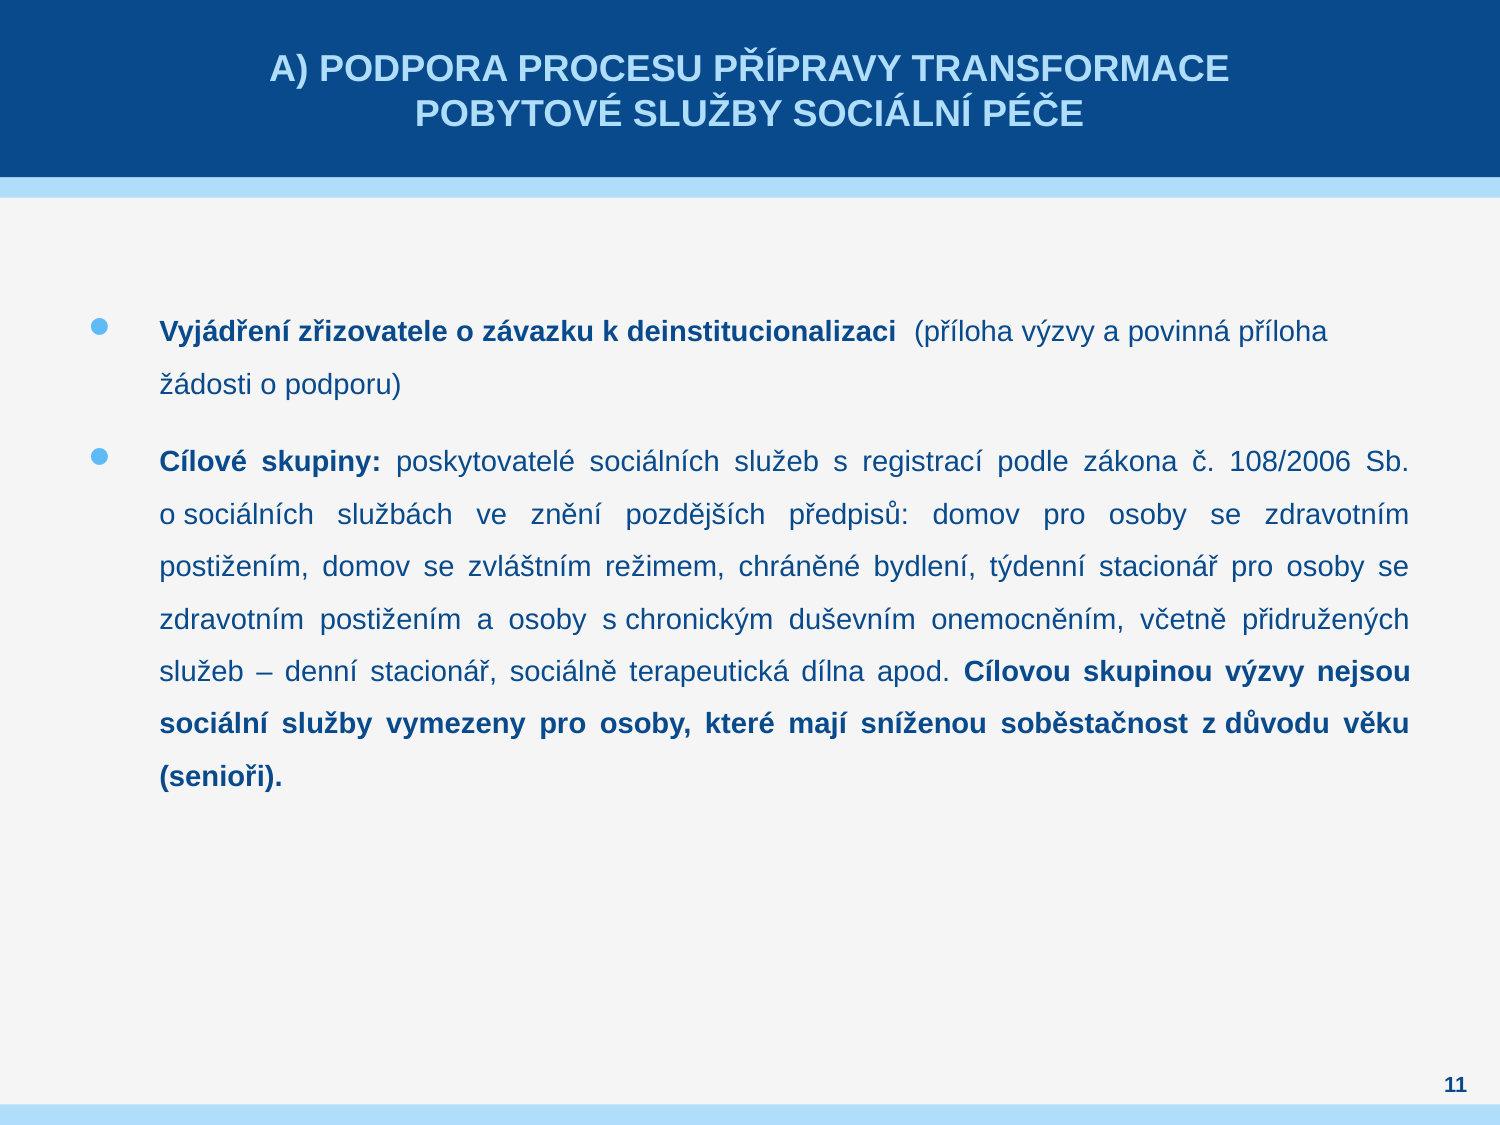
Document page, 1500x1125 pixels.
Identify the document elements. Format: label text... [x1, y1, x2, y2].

title A) Podpora procesu přípravy transformace pobytové služby sociální péče [59, 0, 1441, 178]
list Vyjádření zřizovatele o závazku k deinstitucionalizaci (příloha výzvy a povinná příloha žádosti o podporu) Cílové skupiny: poskytovatelé sociálních služeb s registrací podle zákona č. 108/2006 Sb. o sociálních službách ve znění pozdějších předpisů: domov pro osoby se zdravotním postižením, domov se zvláštním režimem, chráněné bydlení, týdenní stacionář pro osoby se zdravotním postižením a osoby s chronickým duševním onemocněním, včetně přidružených služeb – denní stacionář, sociálně terapeutická dílna apod. Cílovou skupinou výzvy nejsou sociální služby vymezeny pro osoby, které mají sníženou soběstačnost z důvodu věku (senioři). [88, 295, 1412, 1004]
slide_number 11 [1417, 1068, 1495, 1099]
